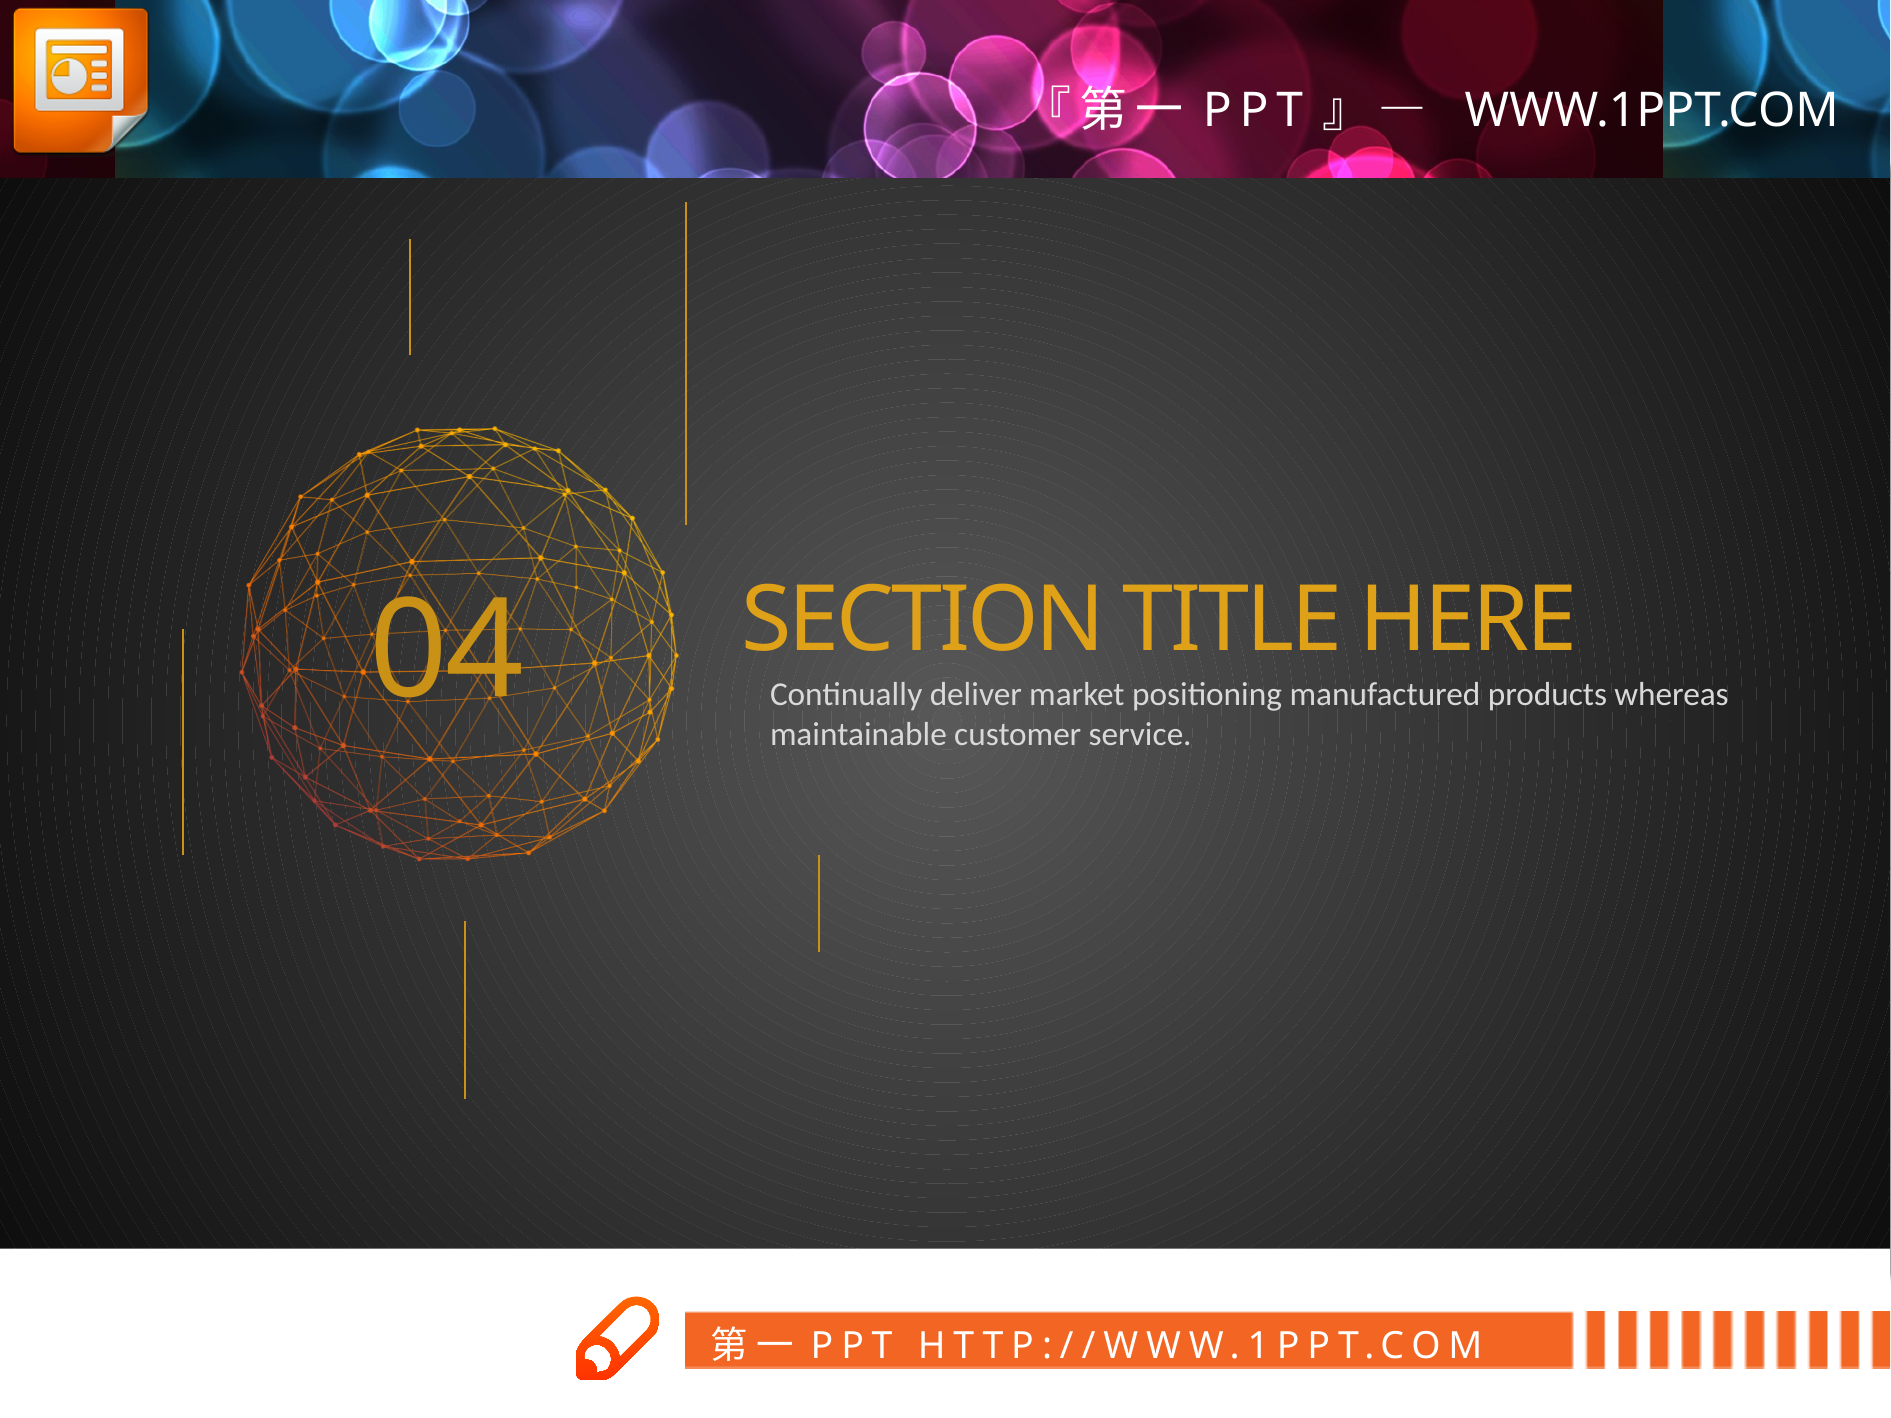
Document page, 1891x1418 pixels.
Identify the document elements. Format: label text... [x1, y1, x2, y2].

picture [0, 0, 1891, 178]
picture [685, 1311, 1891, 1369]
text_box Continually deliver market positioning manufactured products whereas maintainable customer service. [755, 664, 1756, 760]
picture [230, 420, 687, 874]
text_box SECTION TITLE HERE [691, 551, 1673, 676]
